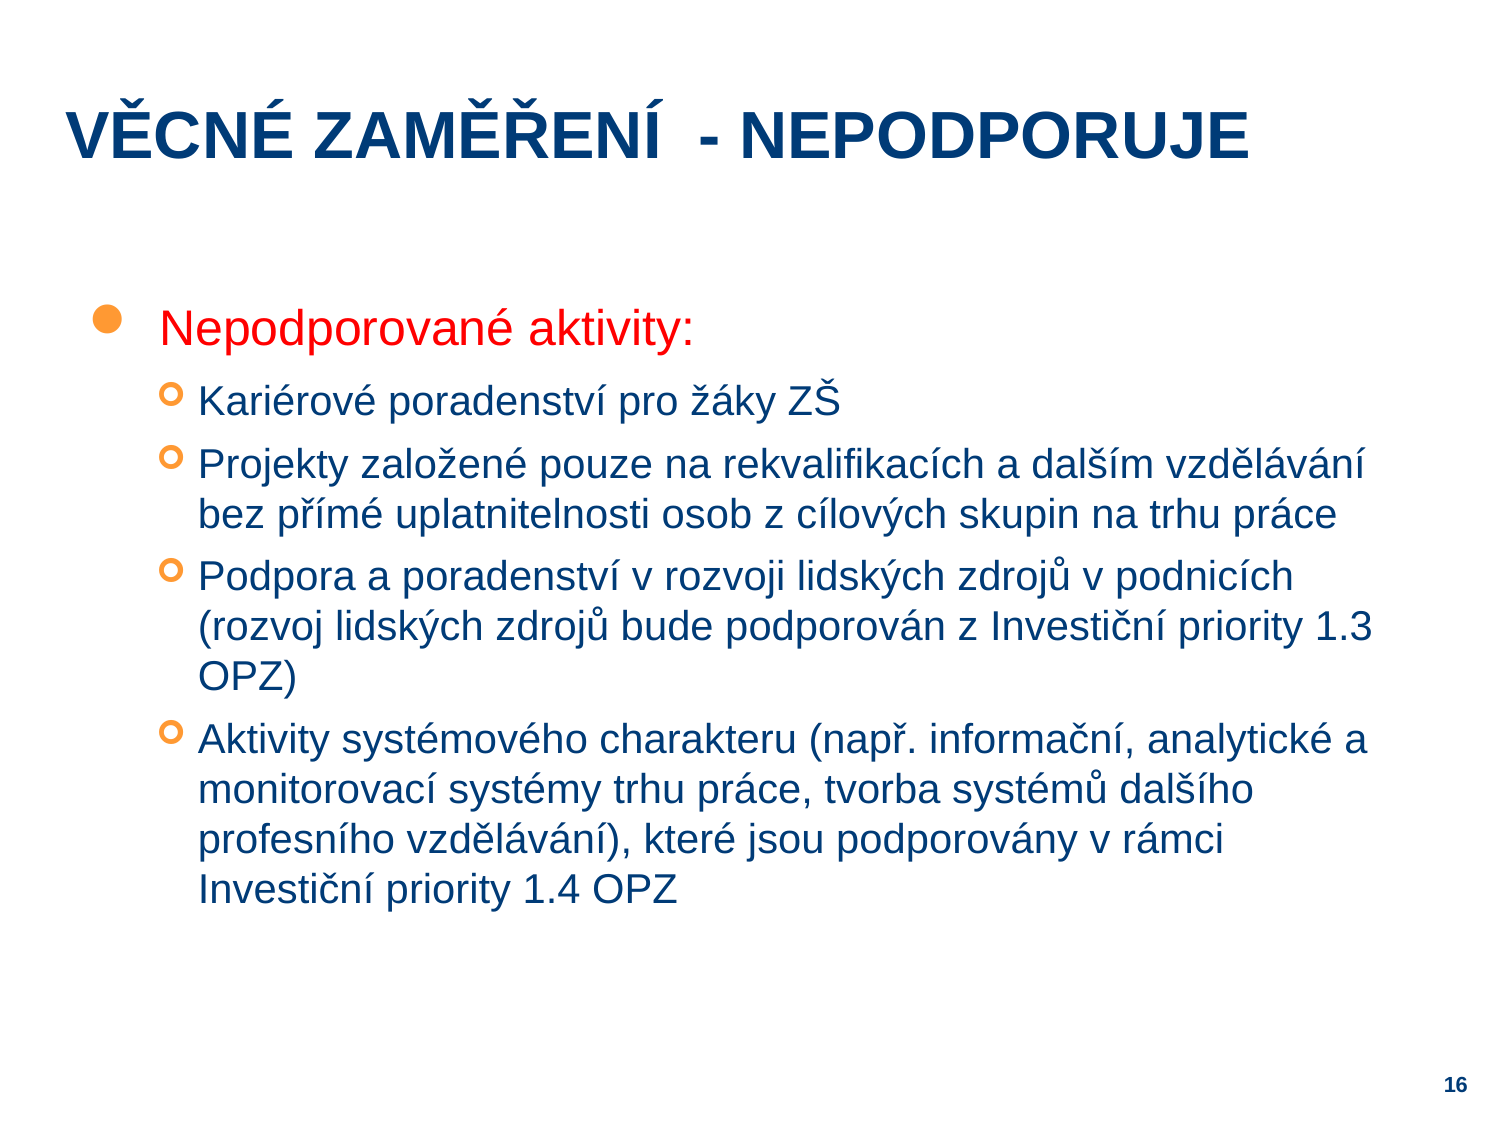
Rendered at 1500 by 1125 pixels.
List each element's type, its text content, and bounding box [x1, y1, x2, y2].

list Nepodporované aktivity: Kariérové poradenství pro žáky ZŠ Projekty založené pouze na rekvalifikacích a dalším vzdělávání bez přímé uplatnitelnosti osob z cílových skupin na trhu práce Podpora a poradenství v rozvoji lidských zdrojů v podnicích (rozvoj lidských zdrojů bude podporován z Investiční priority 1.3 OPZ) Aktivity systémového charakteru (např. informační, analytické a monitorovací systémy trhu práce, tvorba systémů dalšího profesního vzdělávání), které jsou podporovány v rámci Investiční priority 1.4 OPZ [88, 295, 1412, 1004]
title Věcné zaměření - nepodporuje [59, 42, 1441, 220]
slide_number 16 [1417, 1068, 1495, 1099]
